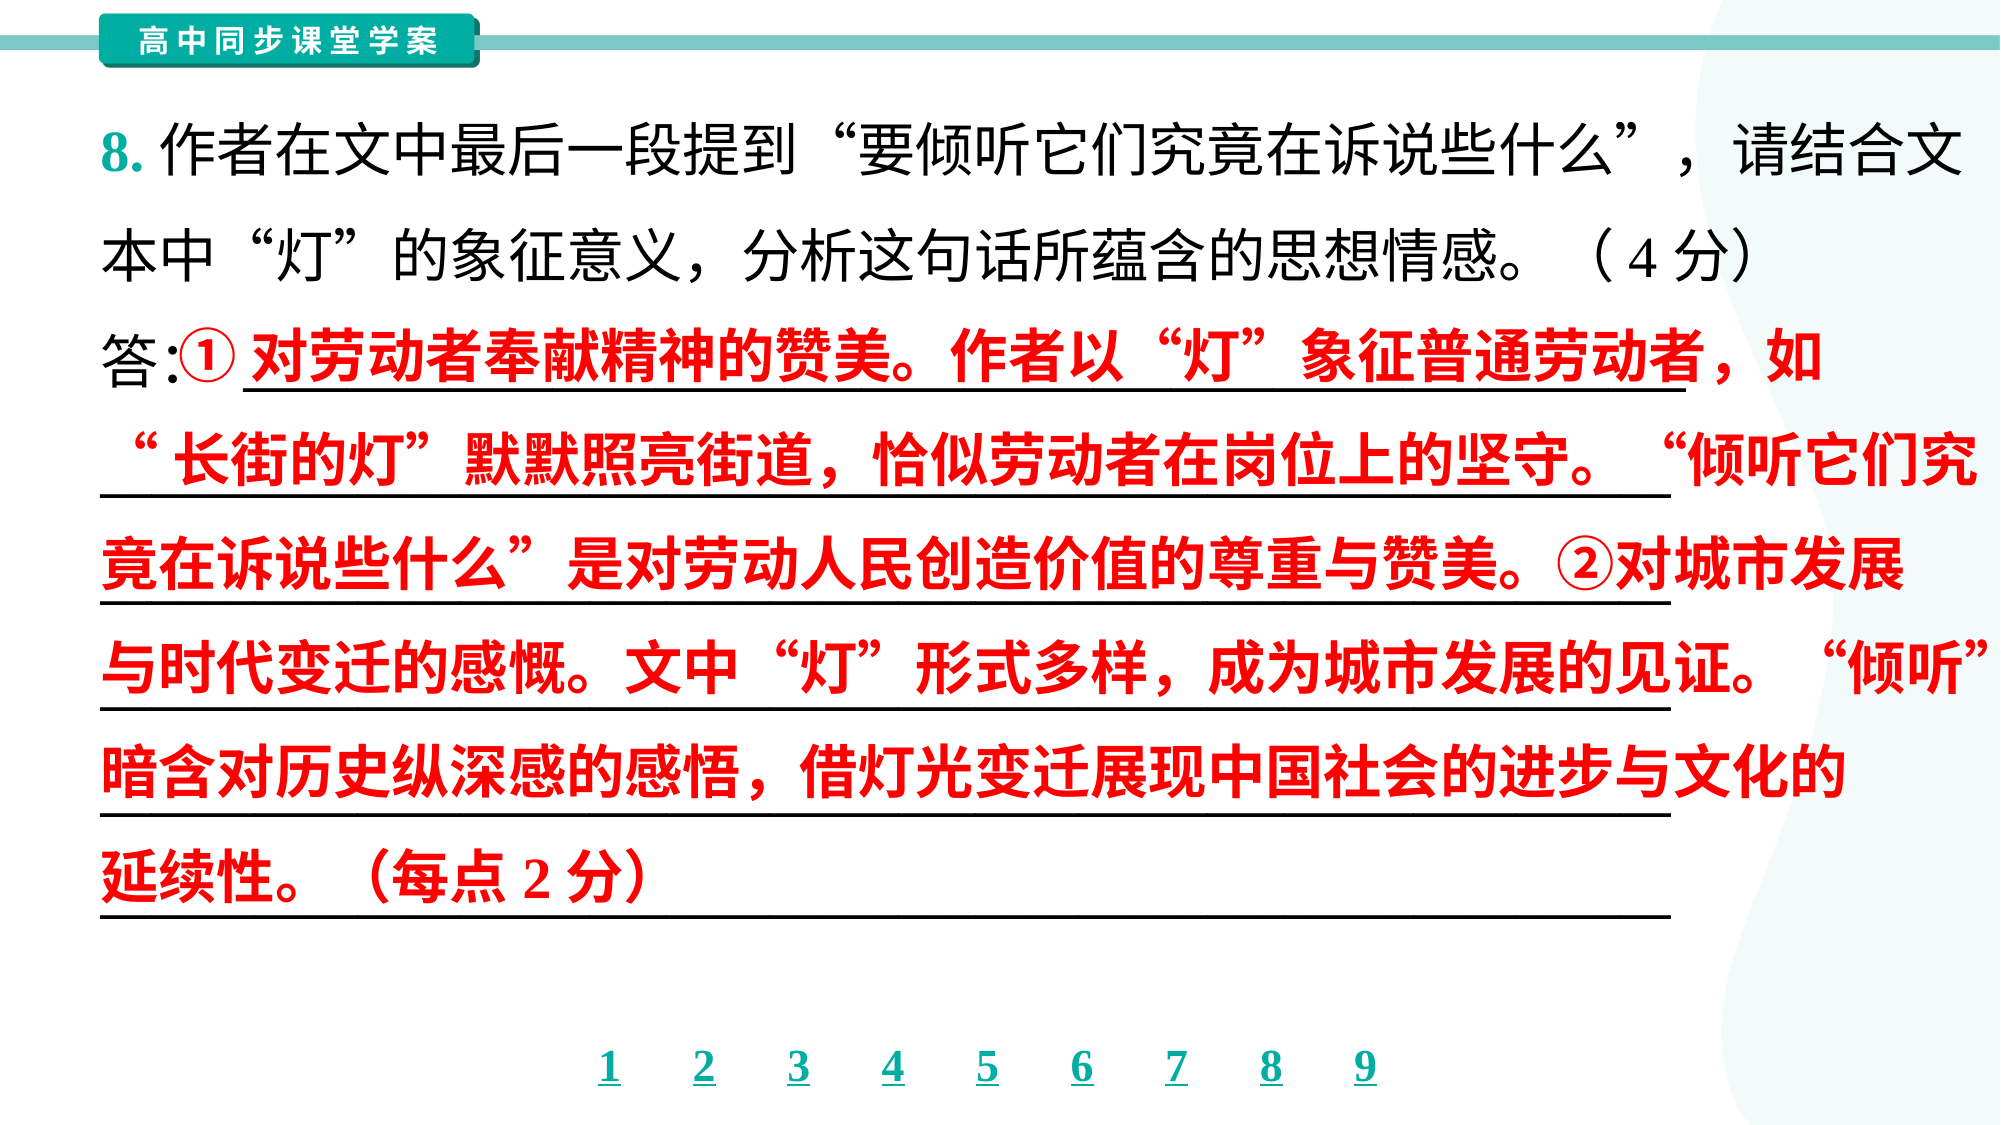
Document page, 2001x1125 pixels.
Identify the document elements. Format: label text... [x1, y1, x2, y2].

picture [0, 0, 2000, 1125]
text_box 8.作者在文中最后一段提到“要倾听它们究竟在诉说些什么”，请结合文 本中“灯”的象征意义，分析这句话所蕴含的思想情感。（4分） 答： ________________________________________________________ _____________________________________________________________ _____________________________________________________________ _____________________________________________________________ _____________________________________________________________ _____________________________________________________________ [100, 76, 1899, 284]
text_box 8.作者在文中最后一段提到“要倾听它们究竟在诉说些什么”，请结合文 本中“灯”的象征意义，分析这句话所蕴含的思想情感。（4分） 答： ________________________________________________________ _____________________________________________________________ _____________________________________________________________ _____________________________________________________________ _____________________________________________________________ _____________________________________________________________ [100, 898, 1899, 907]
text_box ①对劳动者奉献精神的赞美。作者以“灯”象征普通劳动者，如 “长街的灯”默默照亮街道，恰似劳动者在岗位上的坚守。“倾听它们究 竟在诉说些什么”是对劳动人民创造价值的尊重与赞美。②对城市发展 与时代变迁的感慨。文中“灯”形式多样，成为城市发展的见证。“倾听” 暗含对历史纵深感的感悟，借灯光变迁展现中国社会的进步与文化的 延续性。（每点2分） [100, 284, 1899, 898]
